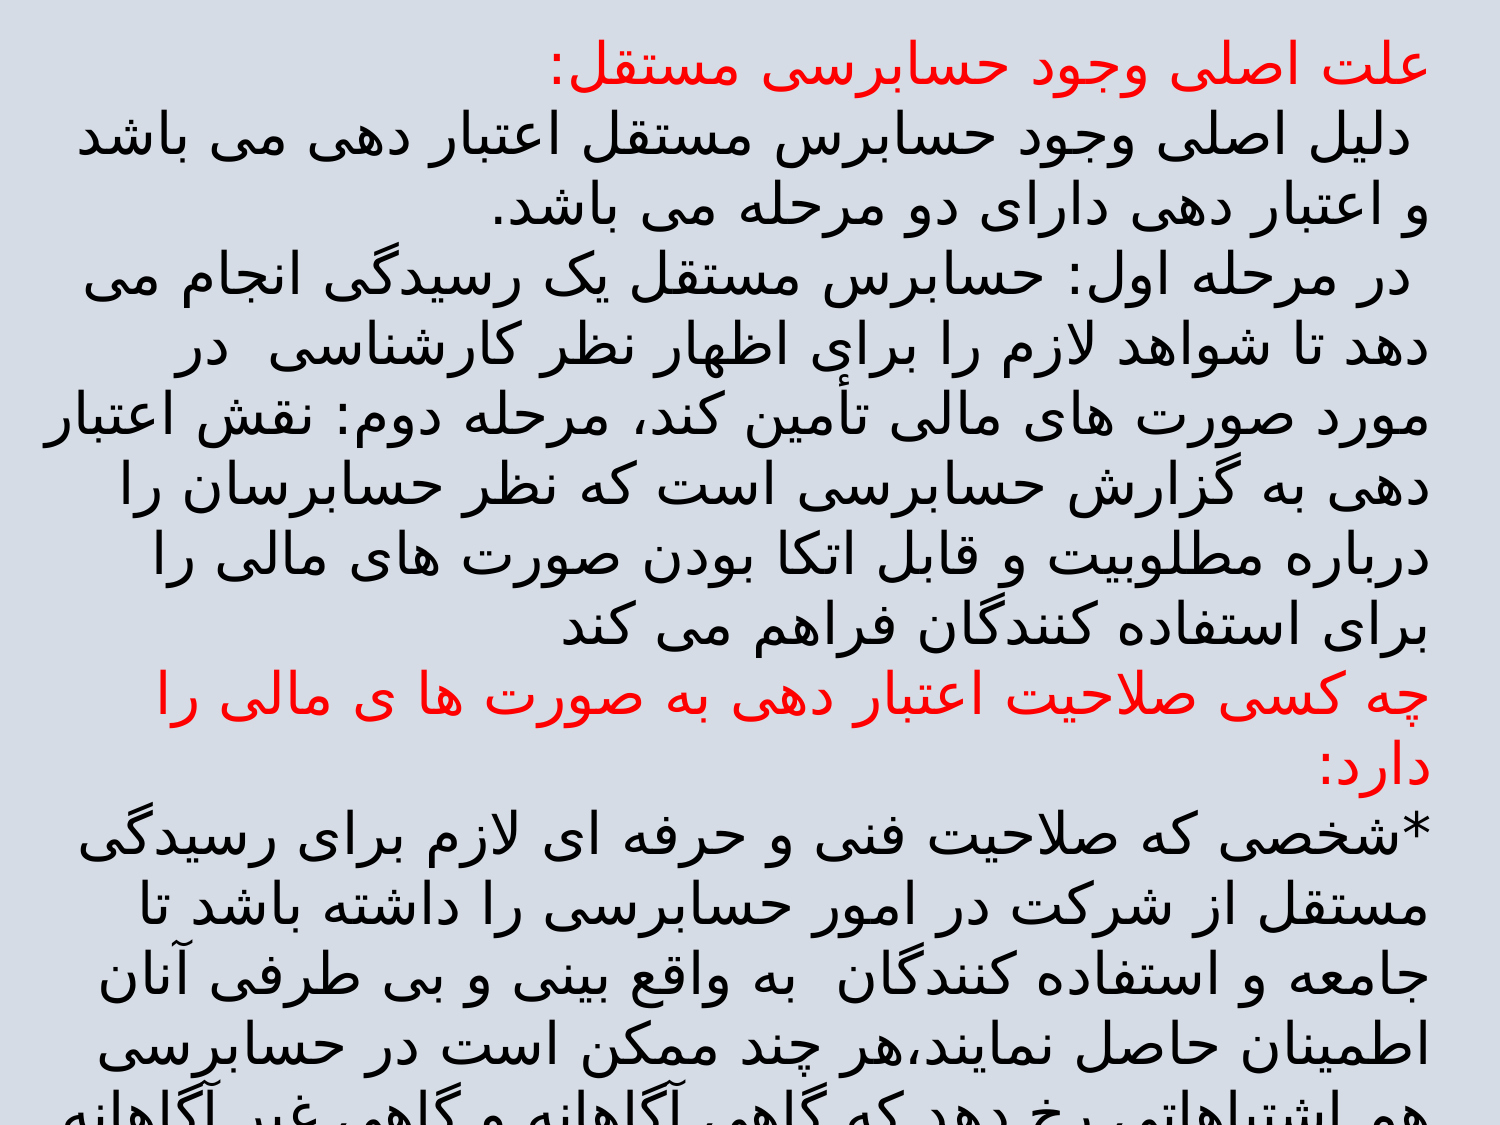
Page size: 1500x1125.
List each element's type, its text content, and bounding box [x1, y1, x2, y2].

text_box علت اصلی وجود حسابرسی مستقل: دلیل اصلی وجود حسابرس مستقل اعتبار دهی می باشد و اعتبار دهی دارای دو مرحله می باشد. در مرحله اول: حسابرس مستقل یک رسیدگی انجام می دهد تا شواهد لازم را برای اظهار نظر کارشناسی در مورد صورت های مالی تأمین کند، مرحله دوم: نقش اعتبار دهی به گزارش حسابرسی است که نظر حسابرسان را درباره مطلوبیت و قابل اتکا بودن صورت های مالی را برای استفاده کنندگان فراهم می کند چه کسی صلاحیت اعتبار دهی به صورت ها ی مالی را دارد: *شخصی که صلاحیت فنی و حرفه ای لازم برای رسیدگی مستقل از شرکت در امور حسابرسی را داشته باشد تا جامعه و استفاده کنندگان به واقع بینی و بی طرفی آنان اطمینان حاصل نمایند،هر چند ممکن است در حسابرسی هم اشتباهاتی رخ دهد که گاهی آگاهانه و گاهی غیر آگاهانه است که باید در نهایت به نحوی عمل نمود که این اشتباهات چنان بزرگ نباشد که صورت های مالی دچار تحریف شود. [29, 19, 1447, 1125]
